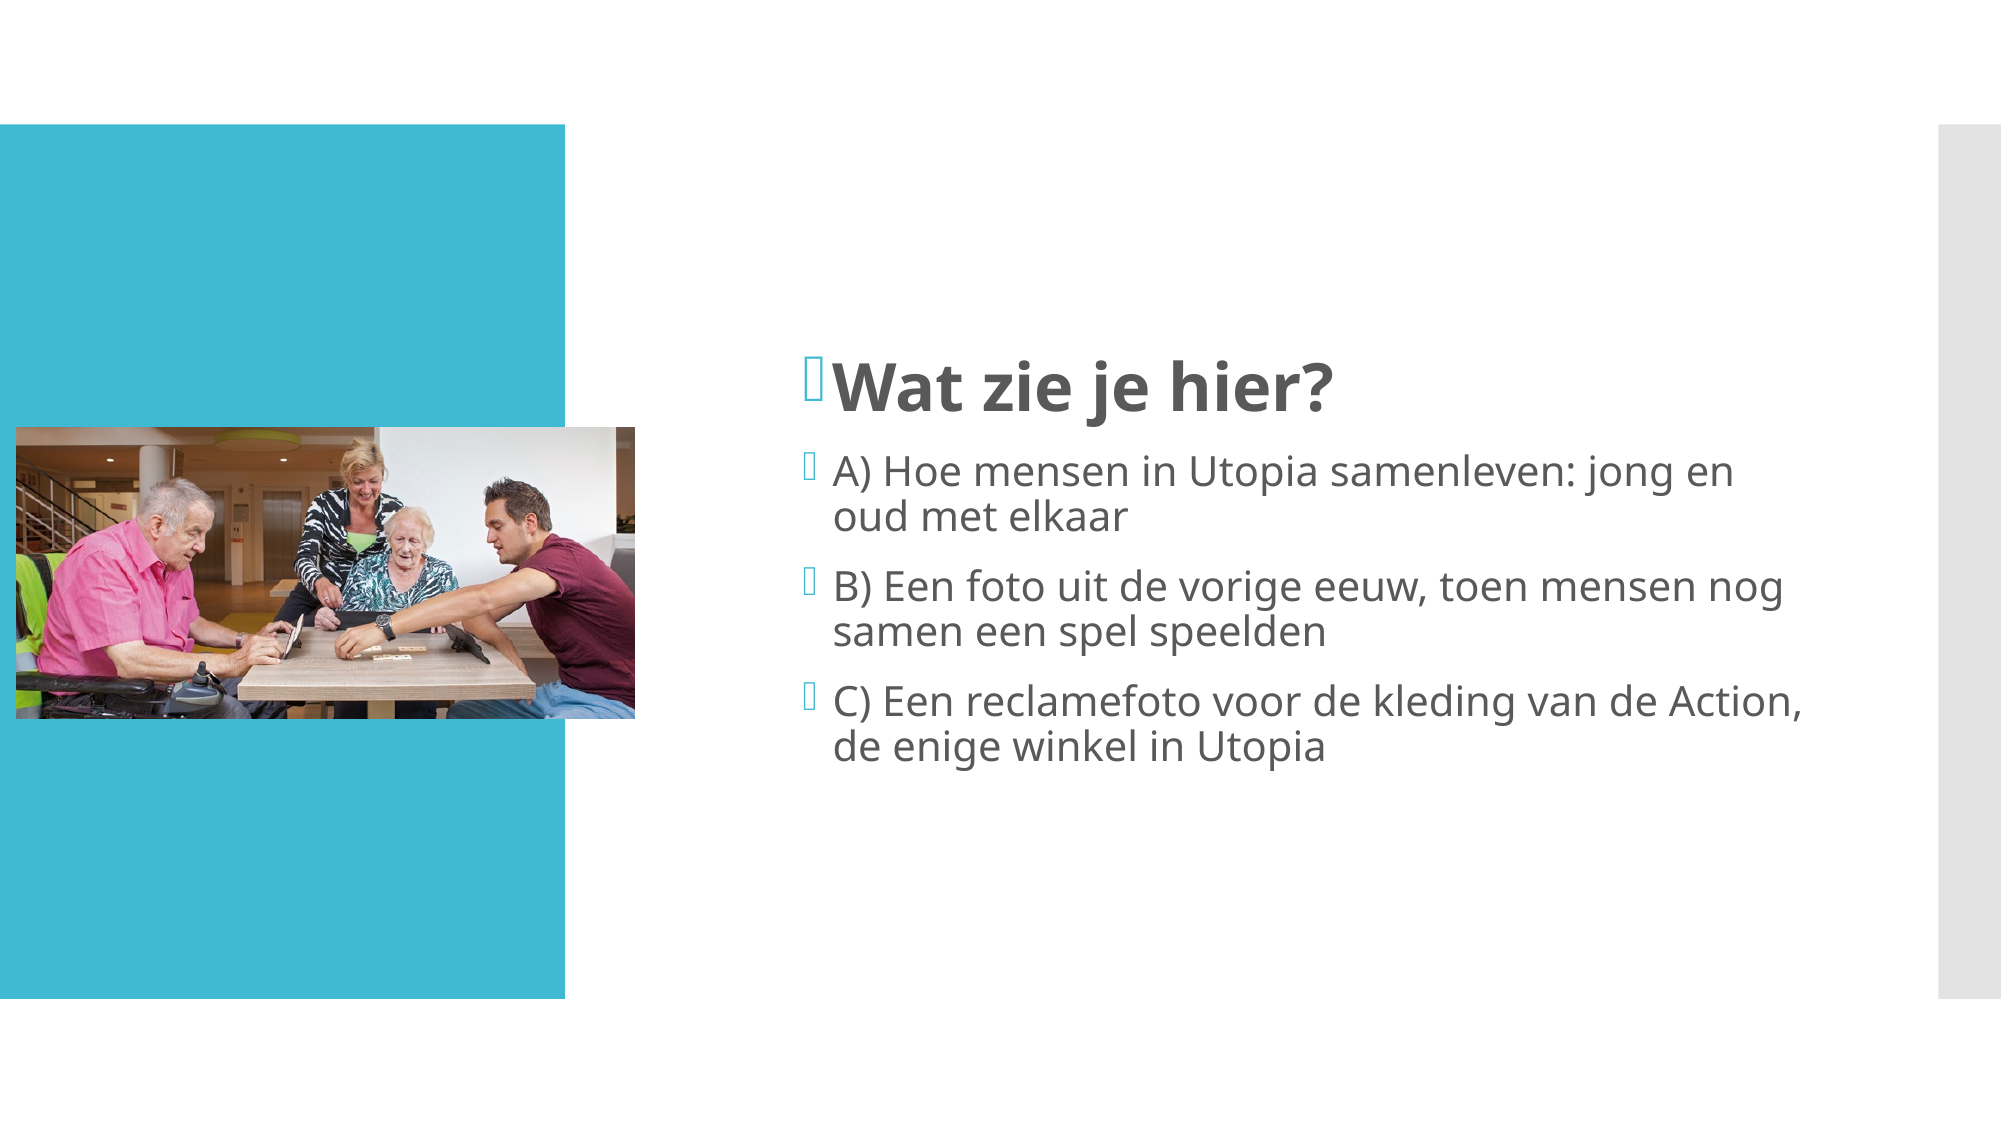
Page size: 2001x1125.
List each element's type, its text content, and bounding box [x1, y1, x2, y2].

list Wat zie je hier? A) Hoe mensen in Utopia samenleven: jong en oud met elkaar B) Een foto uit de vorige eeuw, toen mensen nog samen een spel speelden C) Een reclamefoto voor de kleding van de Action, de enige winkel in Utopia [787, 142, 1835, 983]
picture [16, 427, 635, 719]
